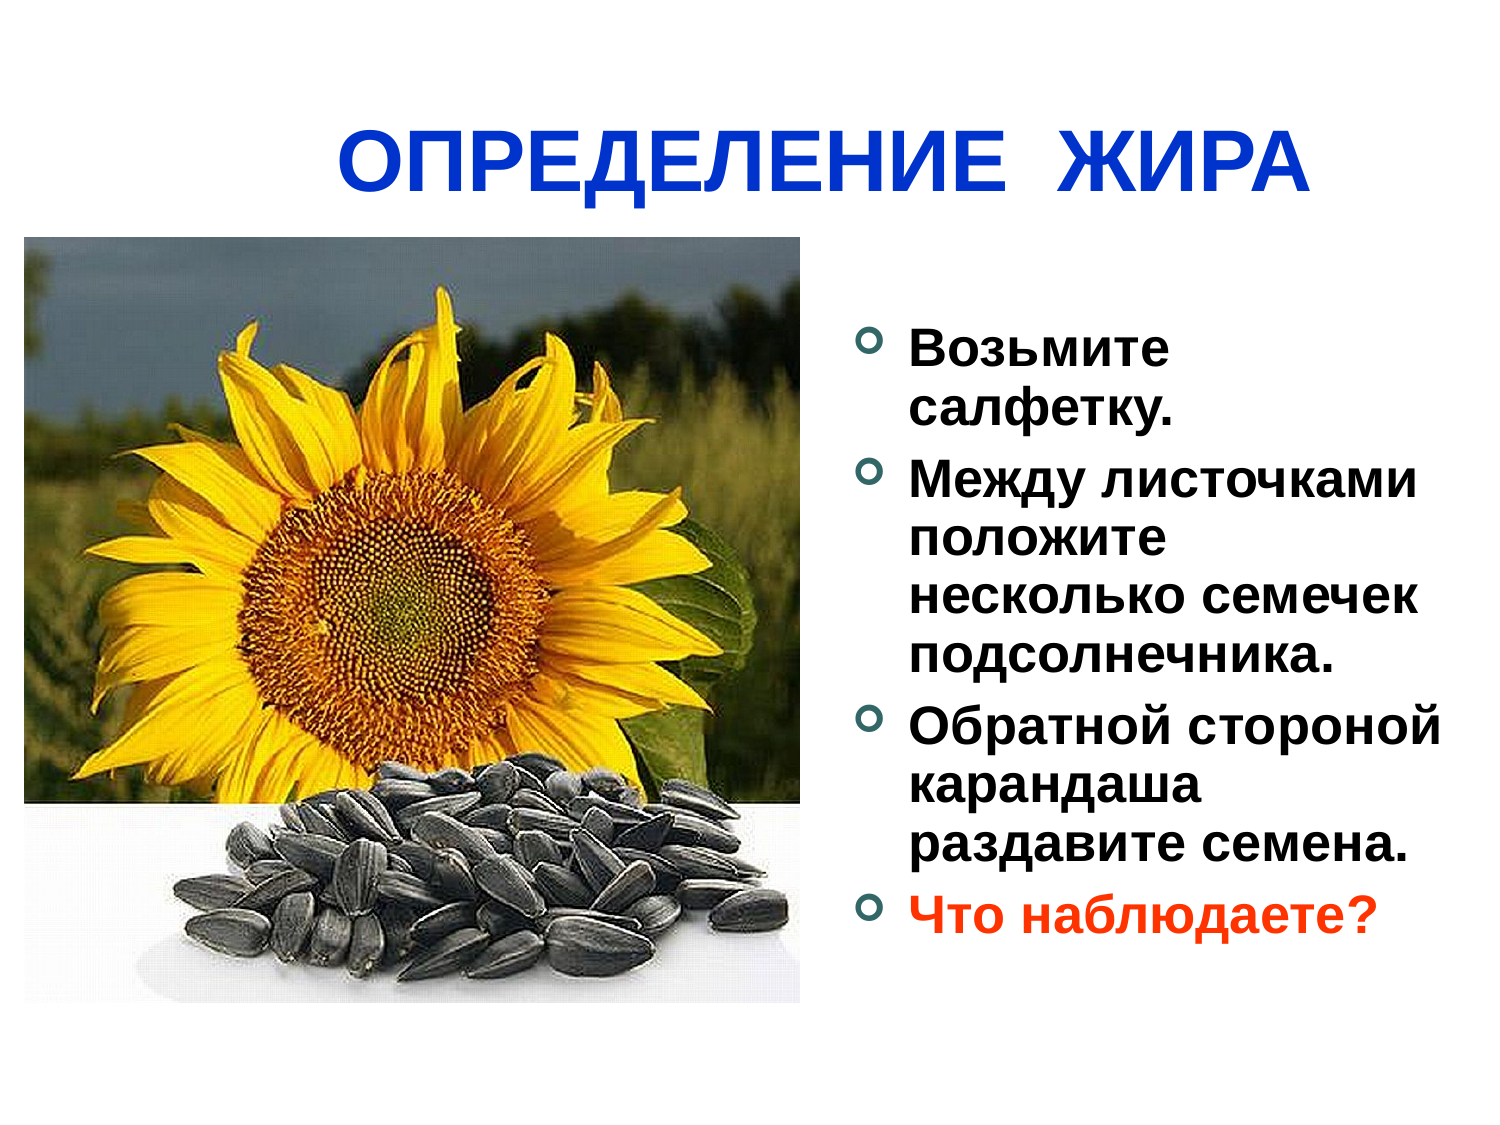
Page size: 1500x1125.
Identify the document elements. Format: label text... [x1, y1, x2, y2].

text_box ОПРЕДЕЛЕНИЕ ЖИРА [249, 31, 1400, 282]
text_box Возьмите салфетку. Между листочками положите несколько семечек подсолнечника. Обратной стороной карандаша раздавите семена. Что наблюдаете? [837, 312, 1463, 988]
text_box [24, 237, 800, 1004]
